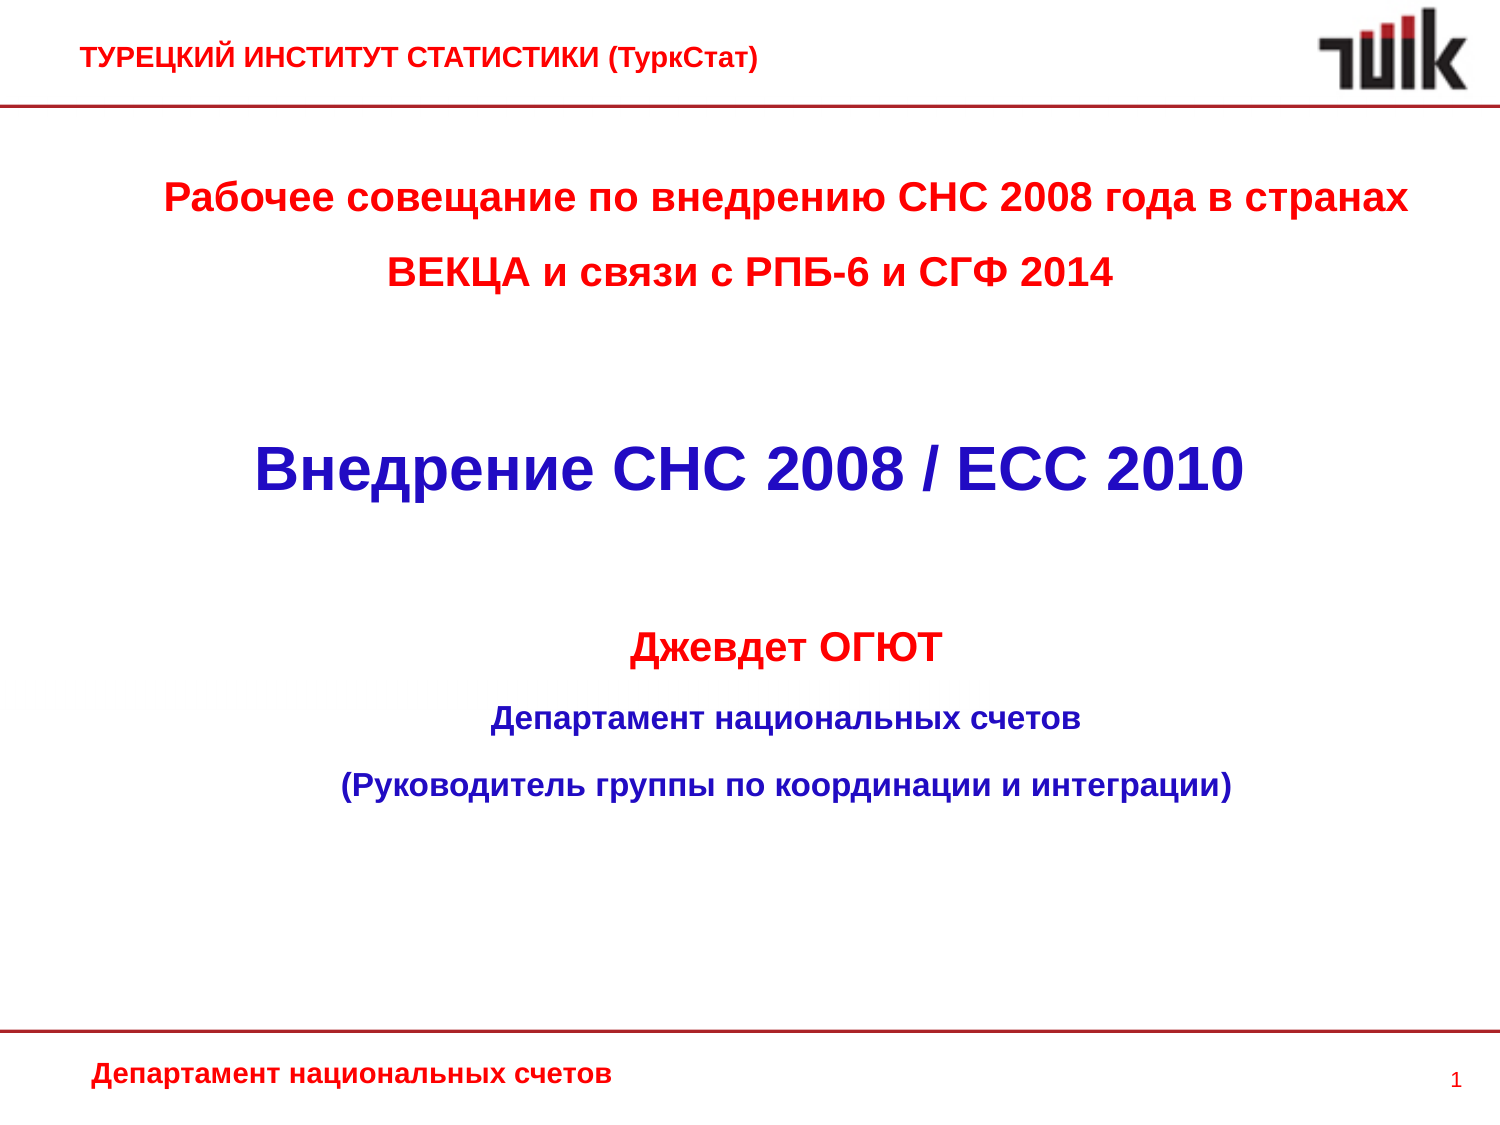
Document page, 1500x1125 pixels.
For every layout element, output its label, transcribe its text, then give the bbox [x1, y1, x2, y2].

text_box ТУРЕЦКИЙ ИНСТИТУТ СТАТИСТИКИ (ТуркСтат) [64, 30, 1270, 81]
picture [1316, 0, 1477, 99]
slide_number 1 [1423, 1058, 1490, 1125]
text_box Рабочее совещание по внедрению CHC 2008 года в странах ВЕКЦА и связи с РПБ-6 и СГФ 2014 Внедрение СНС 2008 / ЕСС 2010 Джевдет ОГЮТ Департамент национальных счетов (Руководитель группы по координации и интеграции) [74, 137, 1425, 1012]
text_box Департамент национальных счетов [76, 1046, 892, 1097]
